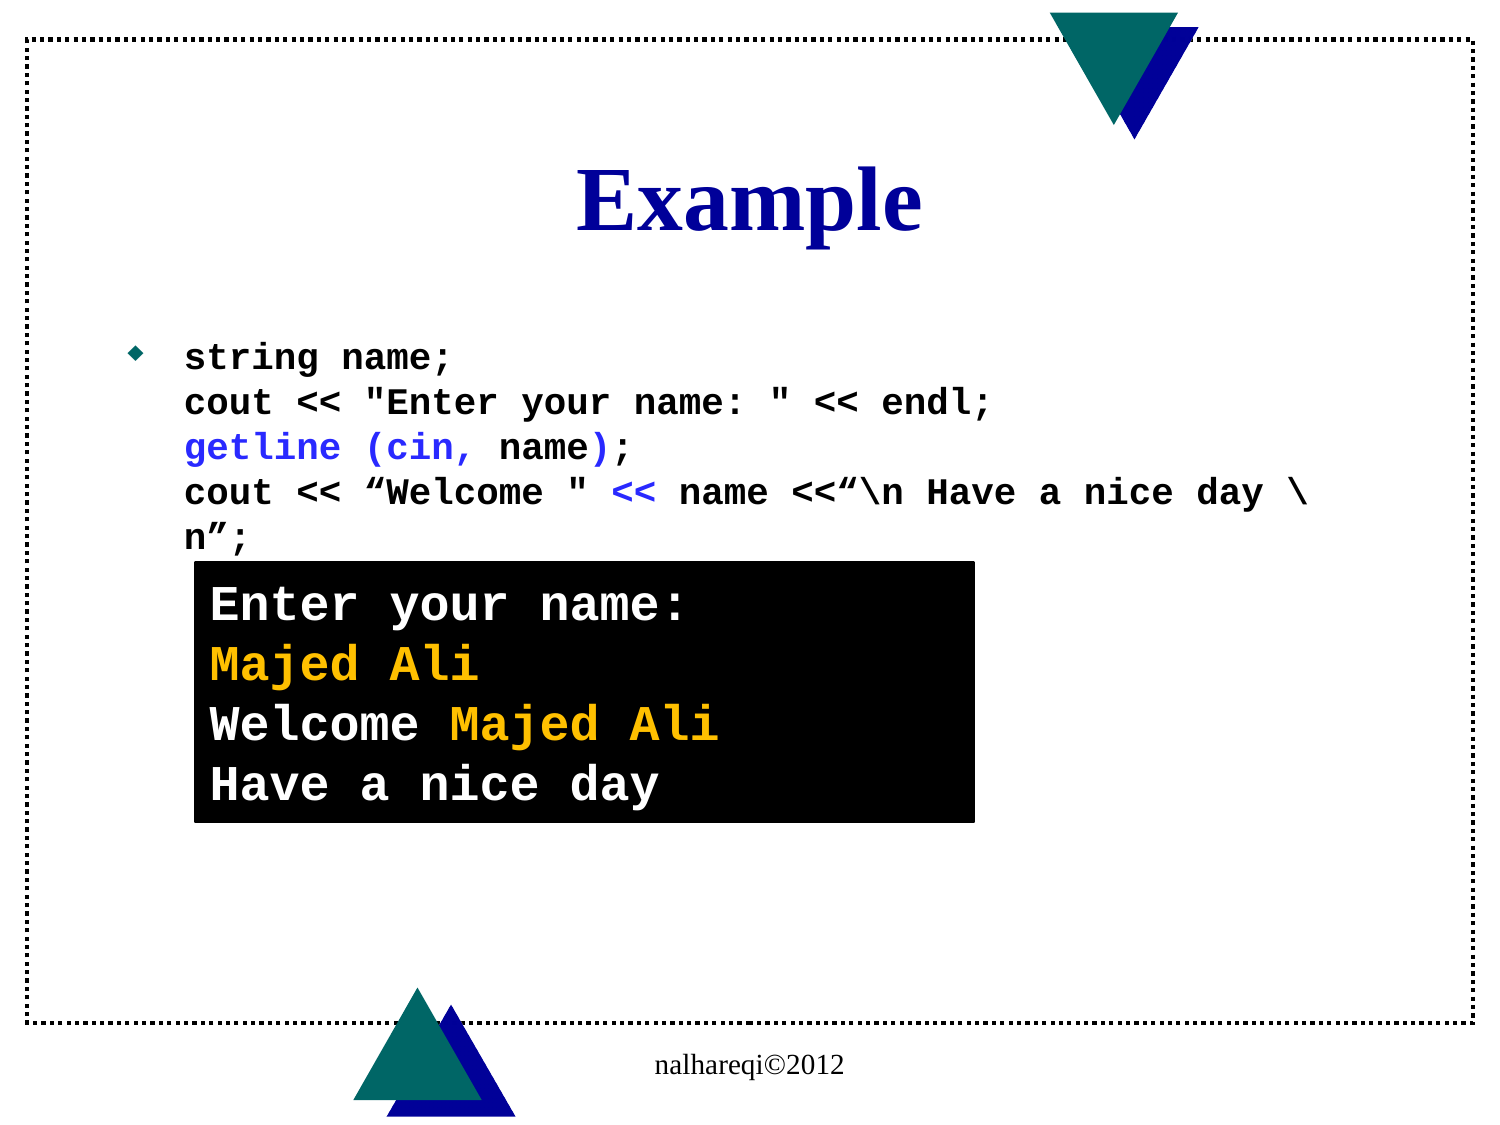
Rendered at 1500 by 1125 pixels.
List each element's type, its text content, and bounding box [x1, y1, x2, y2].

footer nalhareqi©2012 [512, 1024, 988, 1101]
text_box Enter your name: Majed Ali Welcome Majed Ali Have a nice day [194, 562, 975, 823]
title Example [112, 99, 1388, 288]
list string name; cout << "Enter your name: " << endl; getline (cin, name); cout << “Welcome " << name <<“\n Have a nice day \n”; [112, 324, 1388, 1001]
